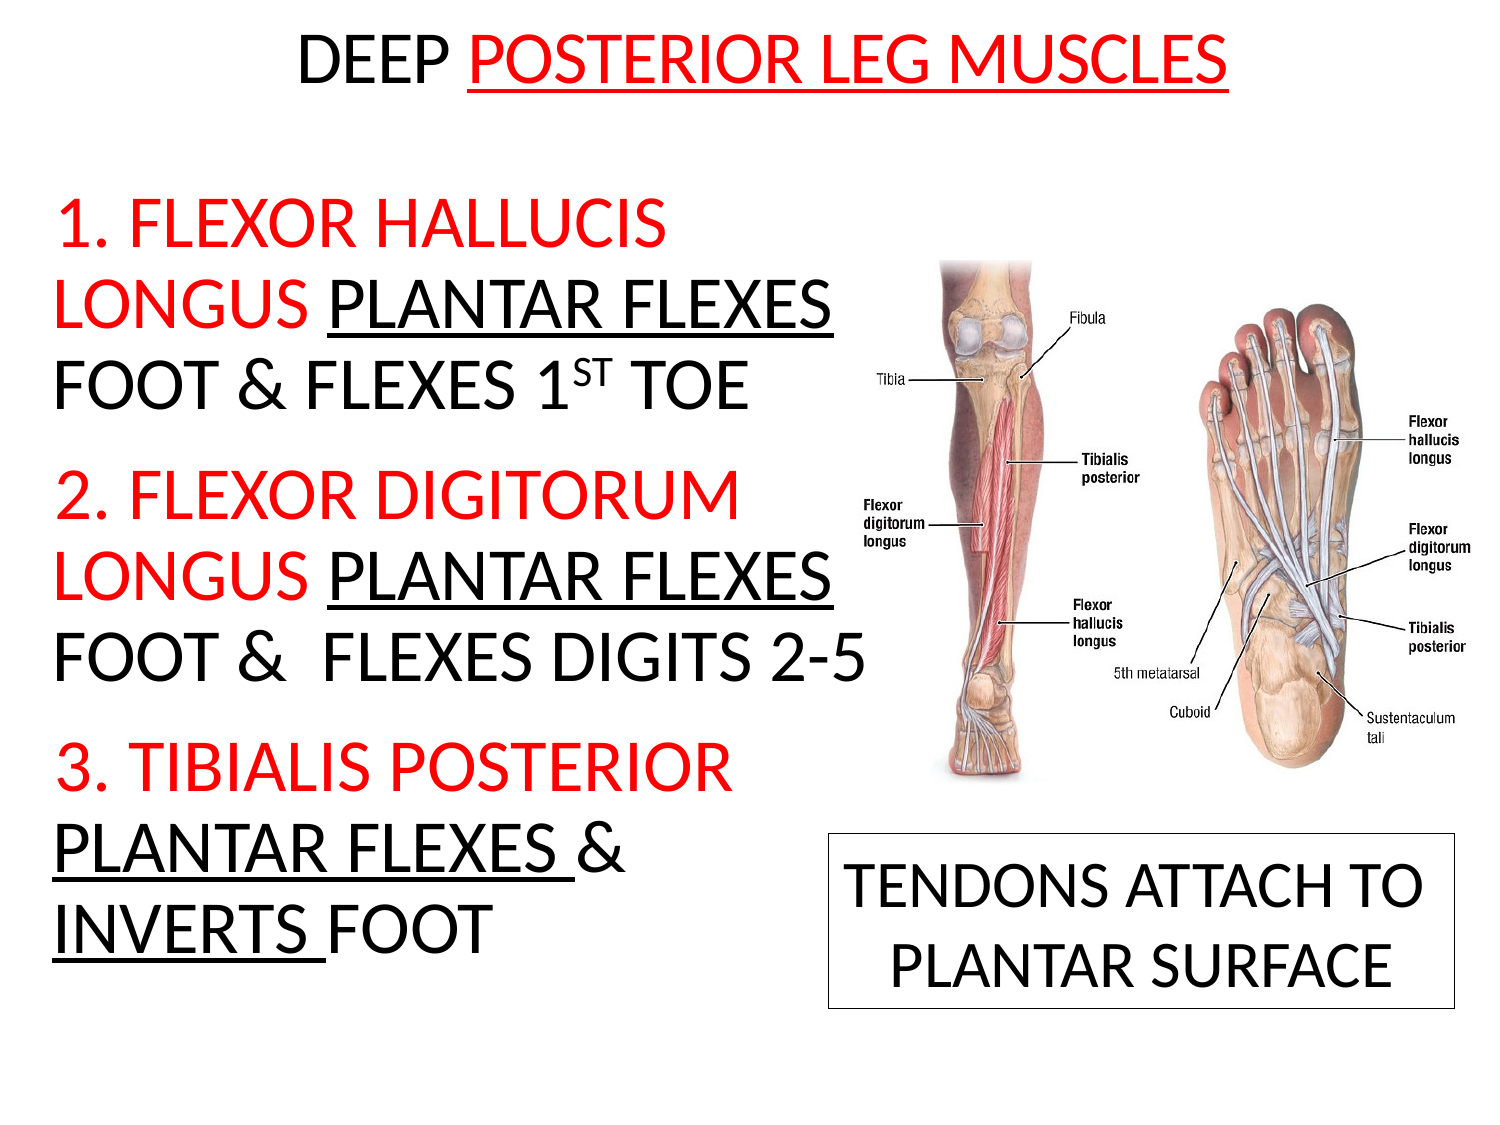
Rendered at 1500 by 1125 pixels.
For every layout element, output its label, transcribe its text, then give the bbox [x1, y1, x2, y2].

text_box Tendons attach to plantar surface [828, 833, 1455, 1009]
title Deep Posterior Leg Muscles [87, 0, 1438, 107]
picture [829, 260, 1473, 787]
list 1. Flexor hallucis longus Plantar flexes foot & flexes 1st toe 2. Flexor digitorum longus Plantar flexes foot & flexes digits 2-5 3. Tibialis posterior Plantar flexes & inverts foot [37, 174, 900, 963]
